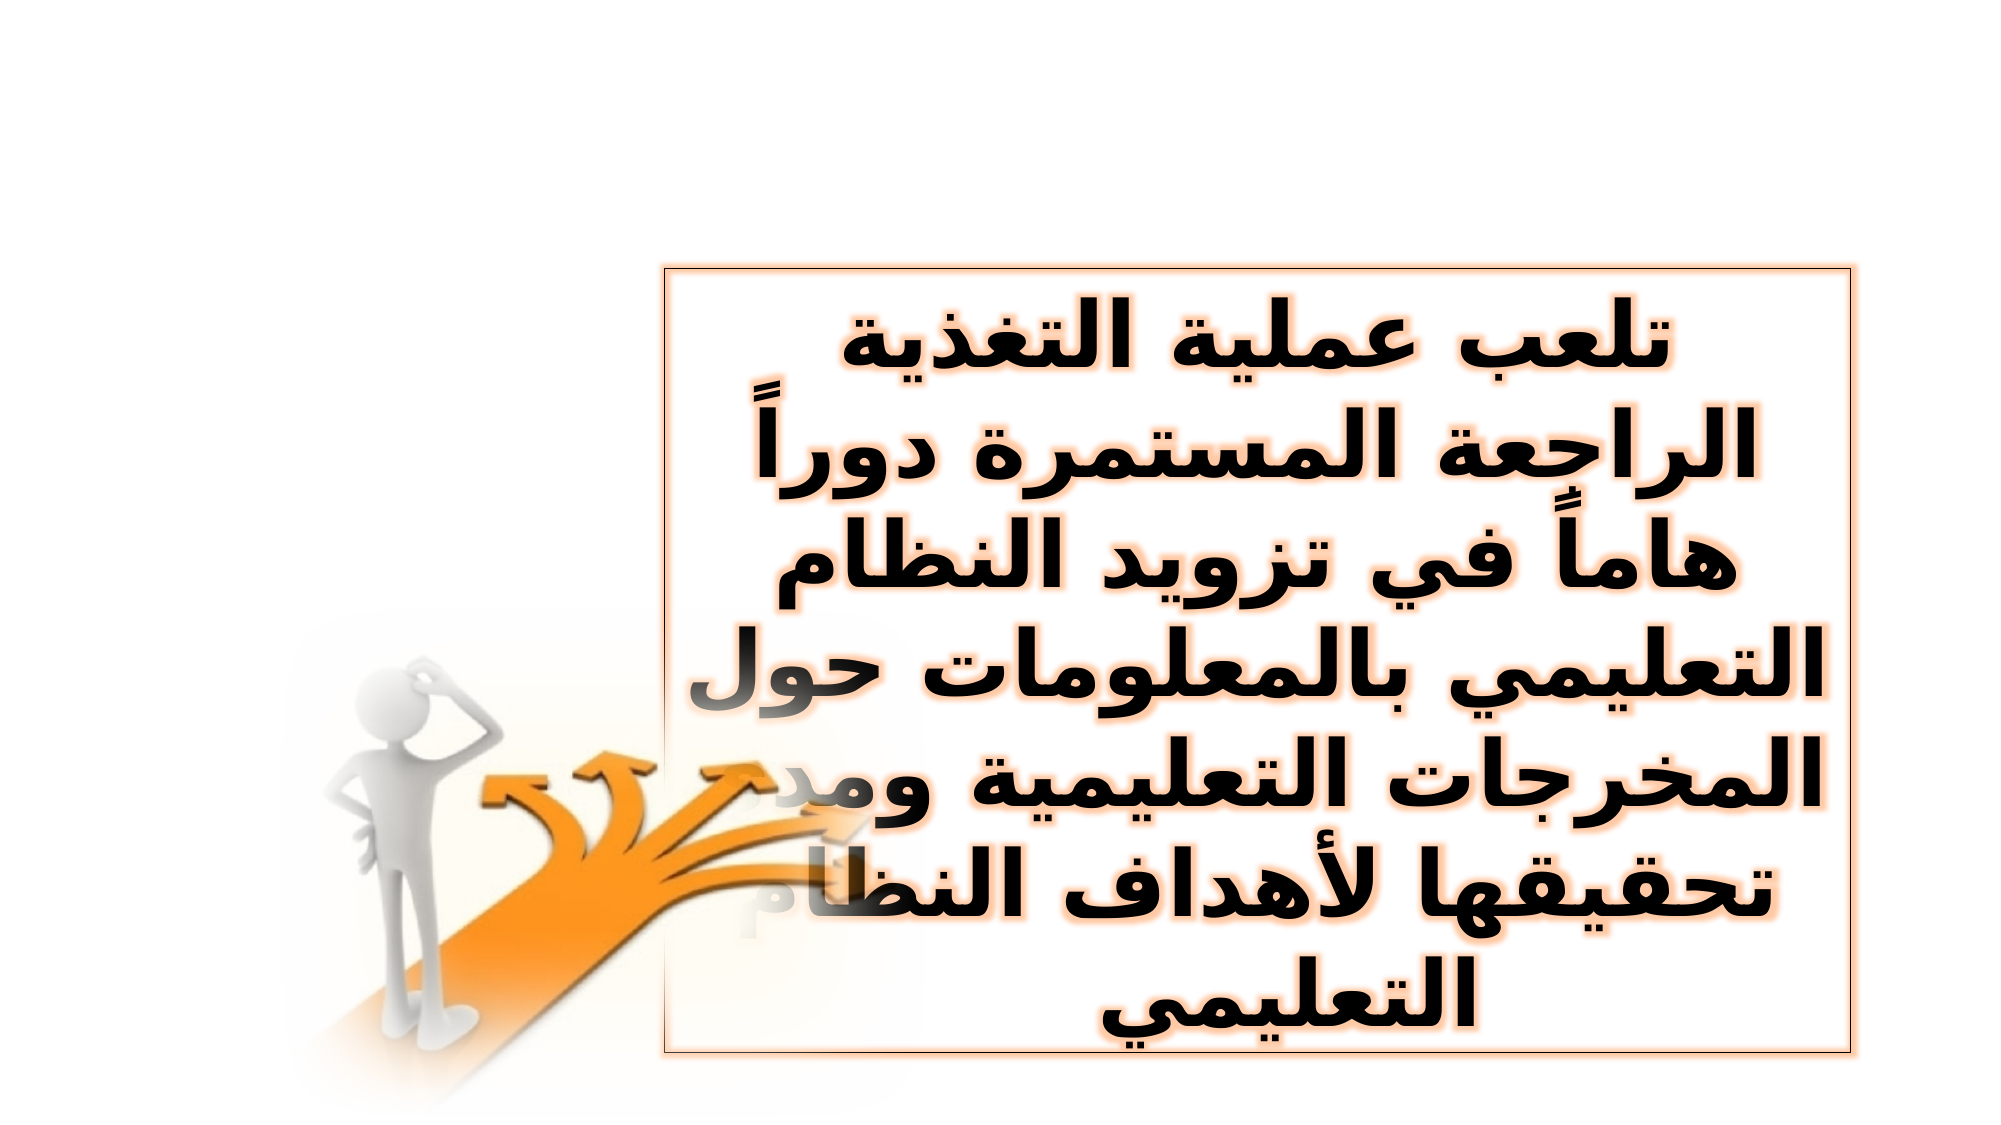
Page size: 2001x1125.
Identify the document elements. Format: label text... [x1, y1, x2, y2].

text_box تلعب عملية التغذية الراجعة المستمرة دوراً هاماً في تزويد النظام التعليمي بالمعلومات حول المخرجات التعليمية ومدى تحقيقها لأهداف النظام التعليمي [664, 268, 1851, 1053]
picture [273, 599, 933, 1125]
